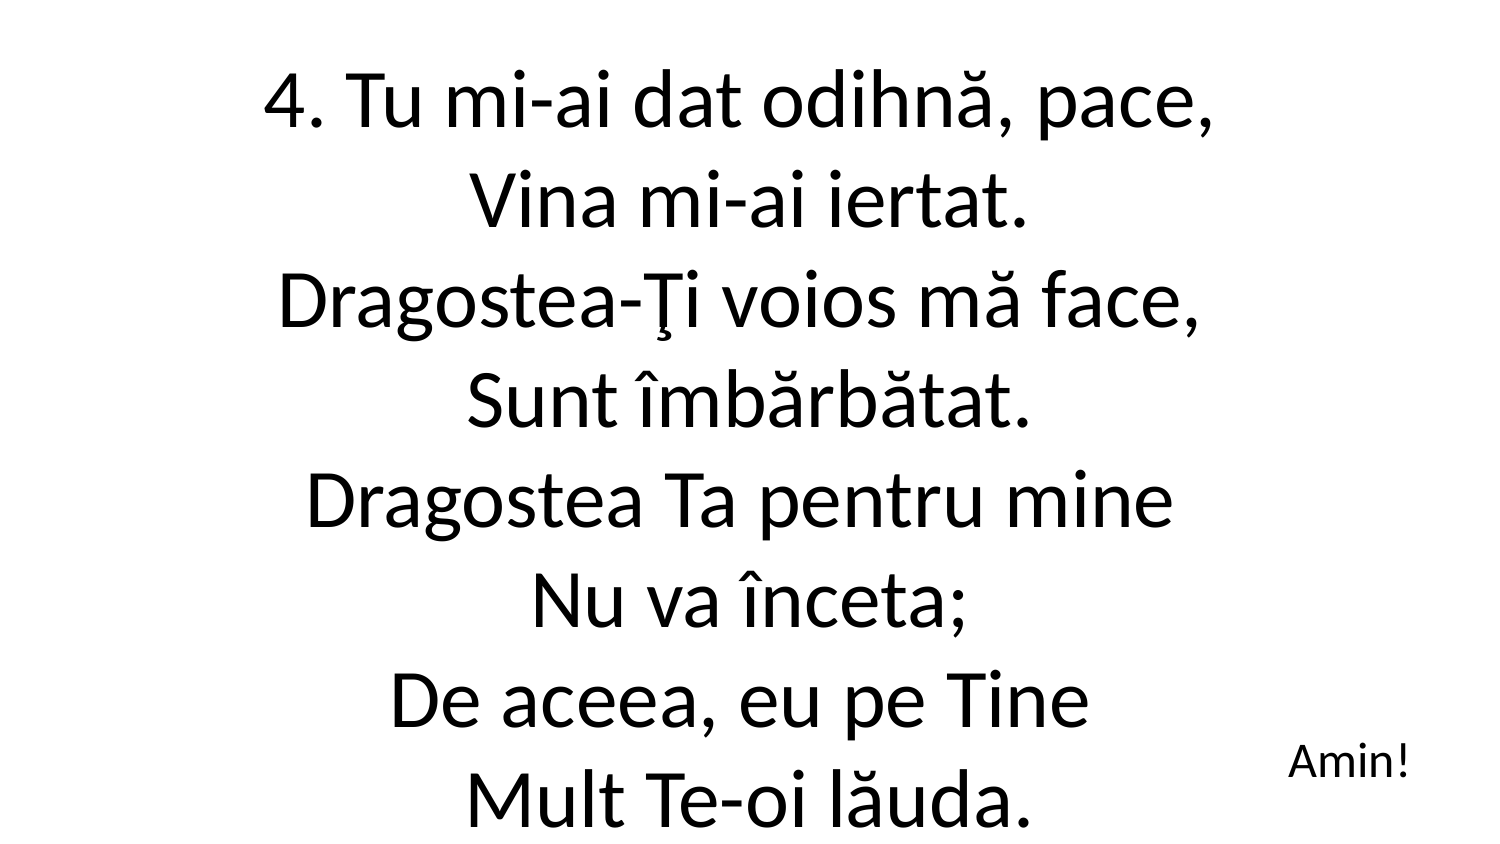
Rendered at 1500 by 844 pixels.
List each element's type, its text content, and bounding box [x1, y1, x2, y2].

text_box Amin! [1273, 674, 1427, 795]
text_box 4. Tu mi-ai dat odihnă, pace, Vina mi-ai iertat. Dragostea-Ţi voios mă face, Sunt îmbărbătat. Dragostea Ta pentru mine Nu va înceta; De aceea, eu pe Tine Mult Te-oi lăuda. [249, 0, 1251, 844]
